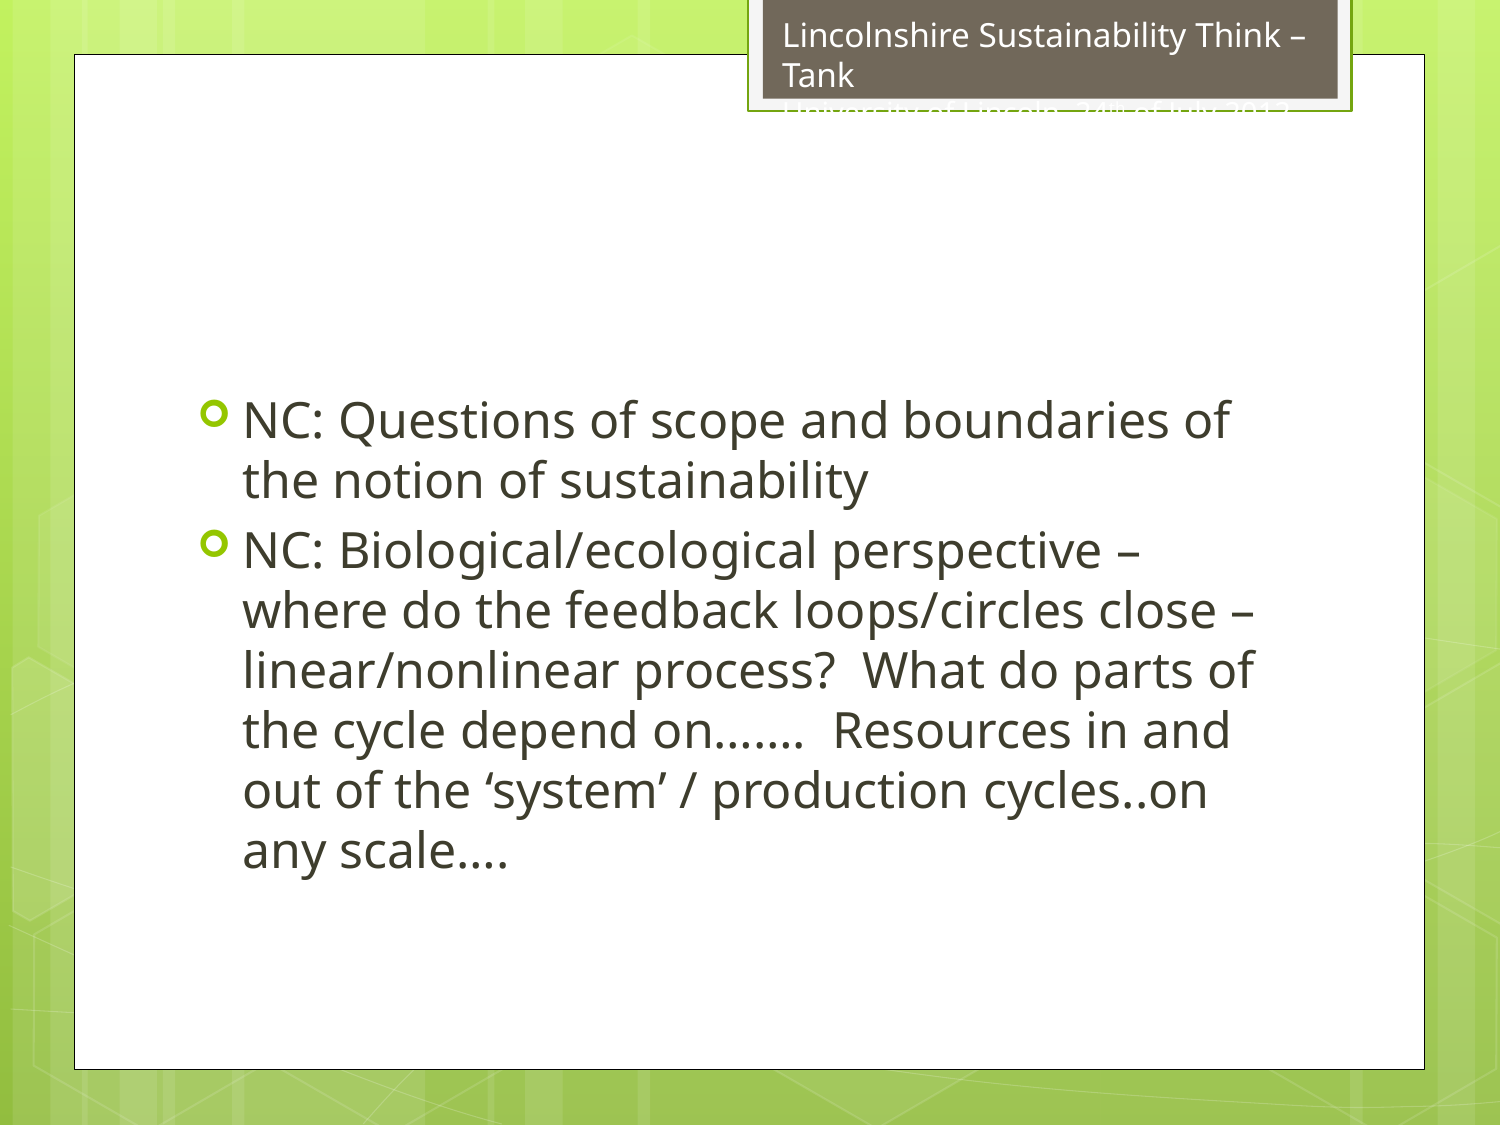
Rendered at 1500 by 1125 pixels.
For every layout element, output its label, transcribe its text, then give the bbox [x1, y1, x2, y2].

list NC: Questions of scope and boundaries of the notion of sustainability NC: Biological/ecological perspective – where do the feedback loops/circles close – linear/nonlinear process? What do parts of the cycle depend on……. Resources in and out of the ‘system’ / production cycles..on any scale…. [170, 380, 1284, 957]
